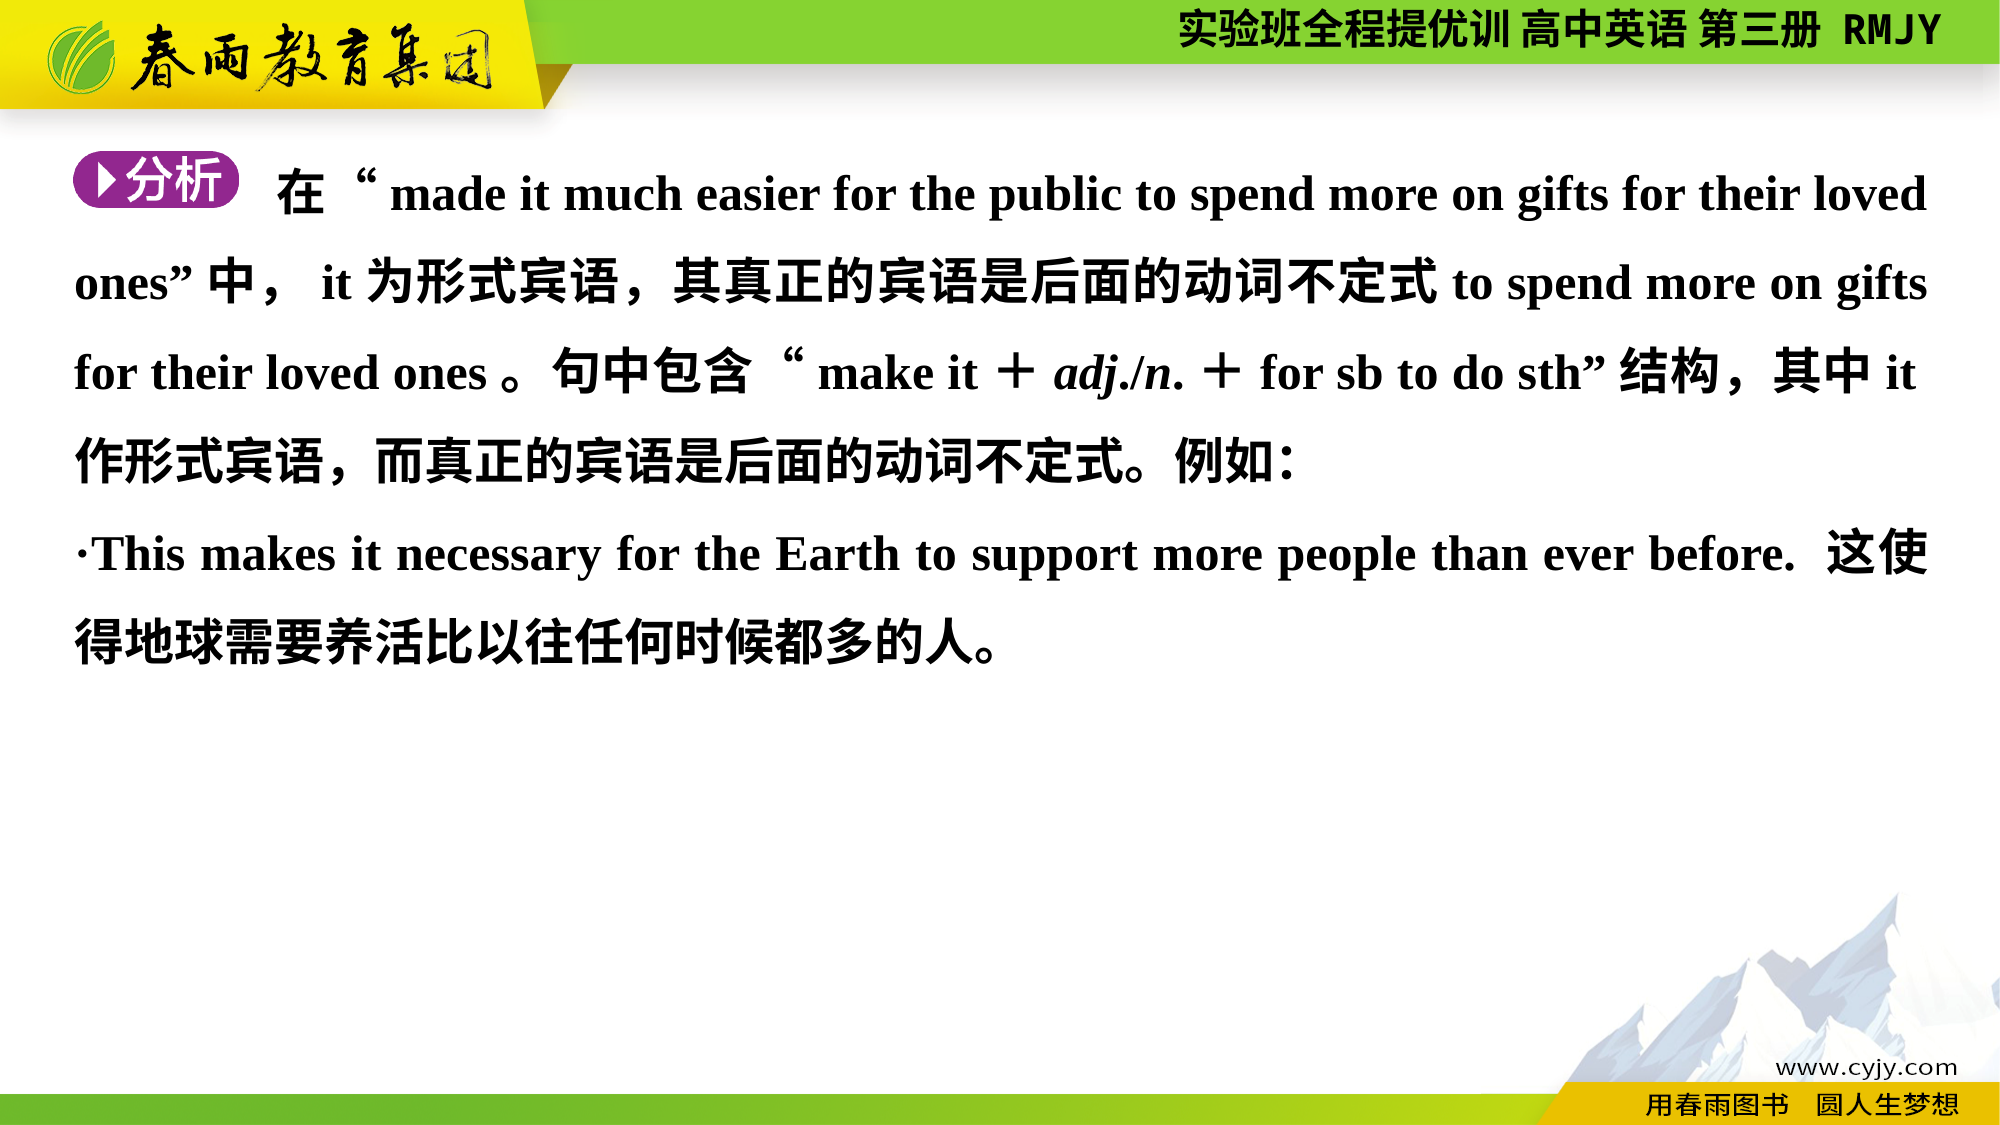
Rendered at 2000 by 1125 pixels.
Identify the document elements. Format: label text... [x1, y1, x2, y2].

list 在“made it much easier for the public to spend more on gifts for their loved ones”中，it为形式宾语，其真正的宾语是后面的动词不定式to spend more on gifts for their loved ones。句中包含“make it＋adj./n.＋for sb to do sth”结构，其中it作形式宾语，而真正的宾语是后面的动词不定式。例如： ·This makes it necessary for the Earth to support more people than ever before. 这使得地球需要养活比以往任何时候都多的人。 [59, 122, 1944, 672]
picture [0, 0, 2000, 1125]
